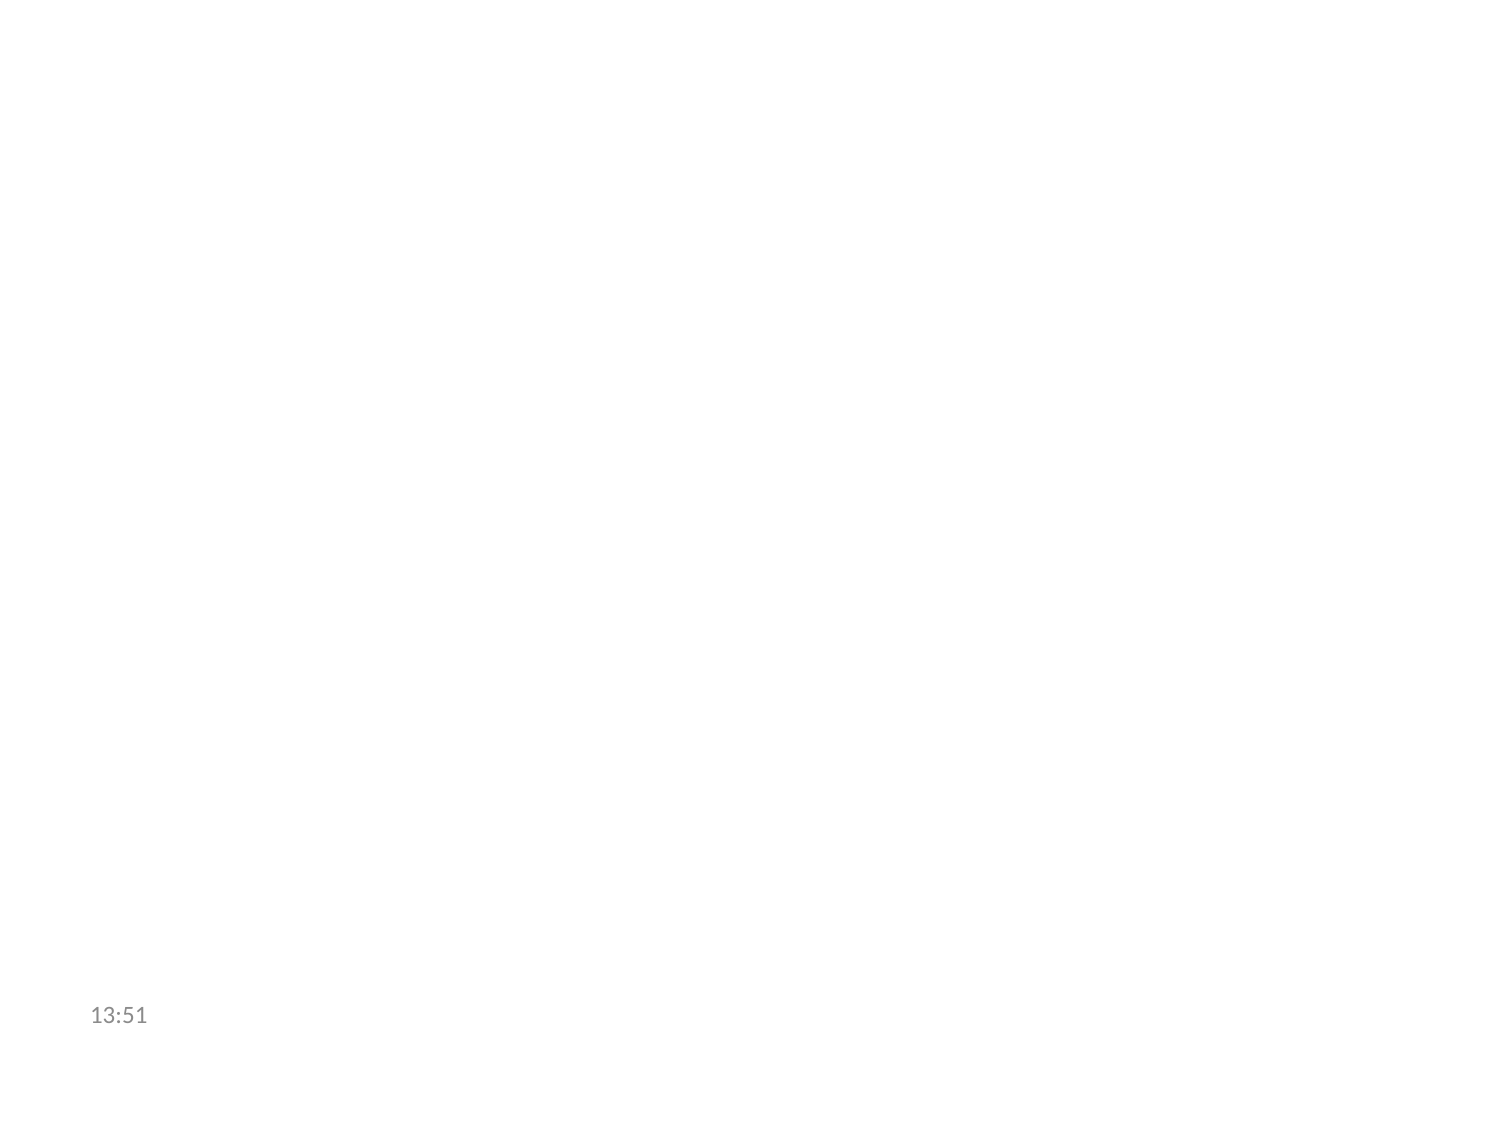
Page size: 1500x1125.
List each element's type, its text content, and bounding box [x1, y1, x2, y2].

text_box 15:35 [75, 983, 425, 1044]
